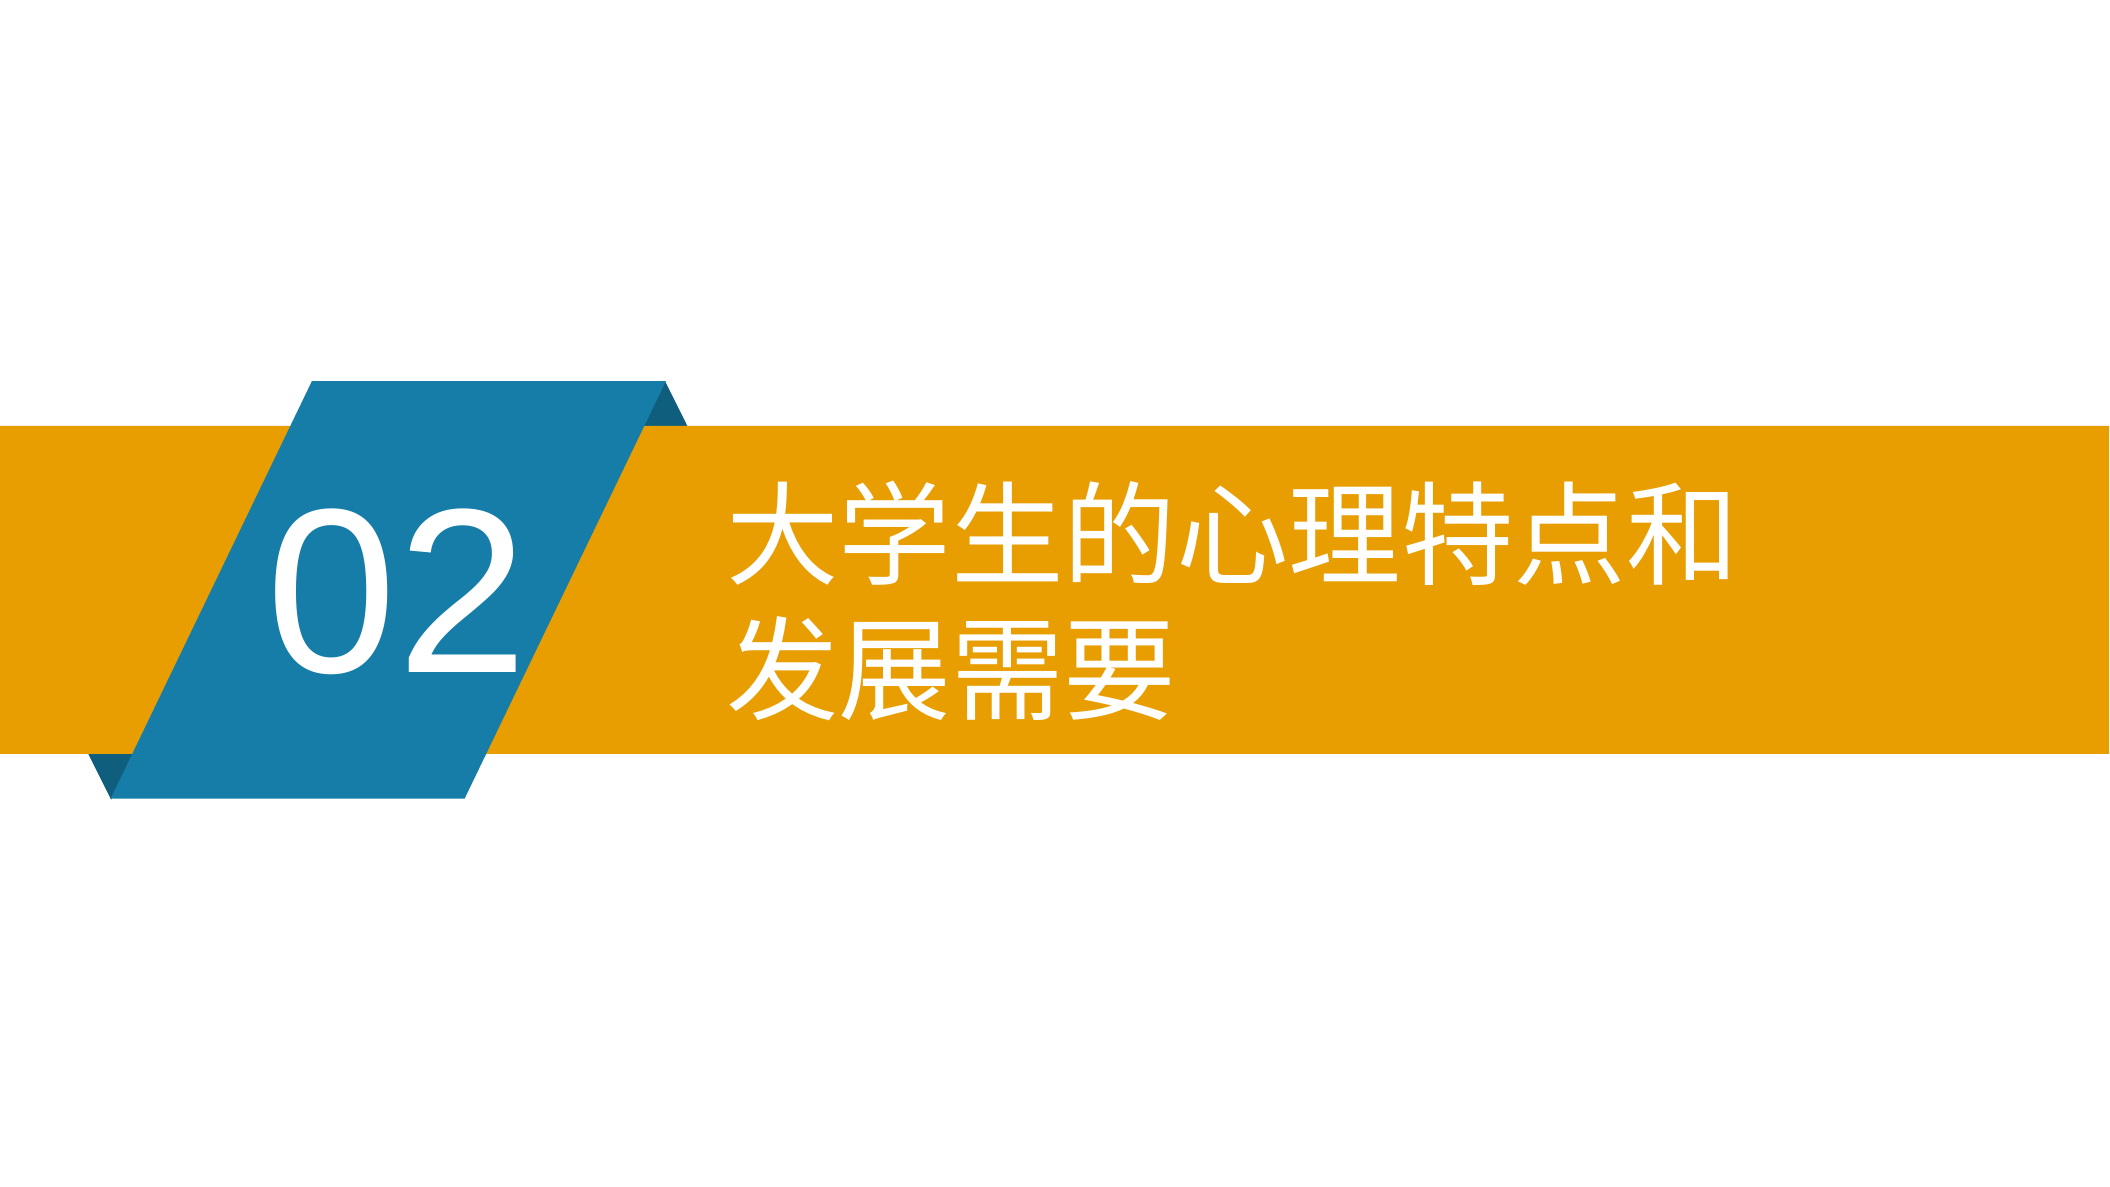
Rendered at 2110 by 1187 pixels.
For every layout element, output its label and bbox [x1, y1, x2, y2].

text_box [0, 380, 2110, 800]
